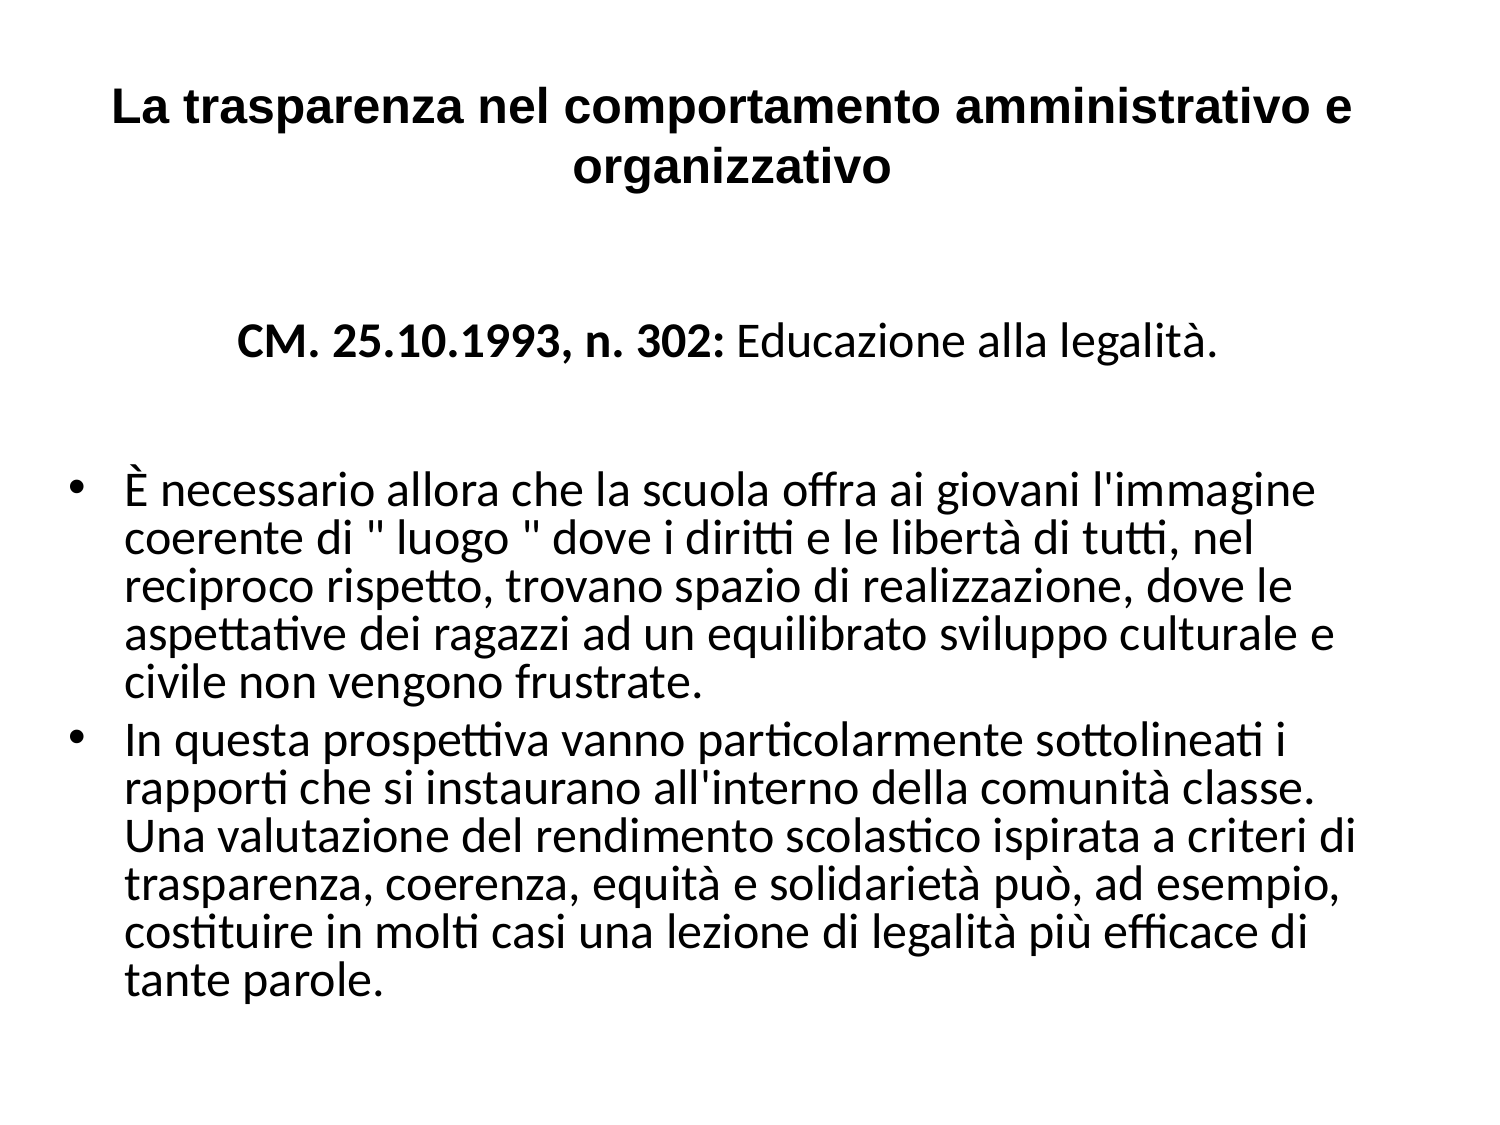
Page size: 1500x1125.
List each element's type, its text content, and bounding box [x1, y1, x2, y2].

list È necessario allora che la scuola offra ai giovani l'immagine coerente di " luogo " dove i diritti e le libertà di tutti, nel reciproco rispetto, trovano spazio di realizzazione, dove le aspettative dei ragazzi ad un equilibrato sviluppo culturale e civile non vengono frustrate. In questa prospettiva vanno particolarmente sottolineati i rapporti che si instaurano all'interno della comunità classe. Una valutazione del rendimento scolastico ispirata a criteri di trasparenza, coerenza, equità e solidarietà può, ad esempio, costituire in molti casi una lezione di legalità più efficace di tante parole. [52, 460, 1404, 1125]
title CM. 25.10.1993, n. 302: Educazione alla legalità. [52, 243, 1404, 432]
text_box La trasparenza nel comportamento amministrativo e organizzativo [76, 66, 1388, 202]
